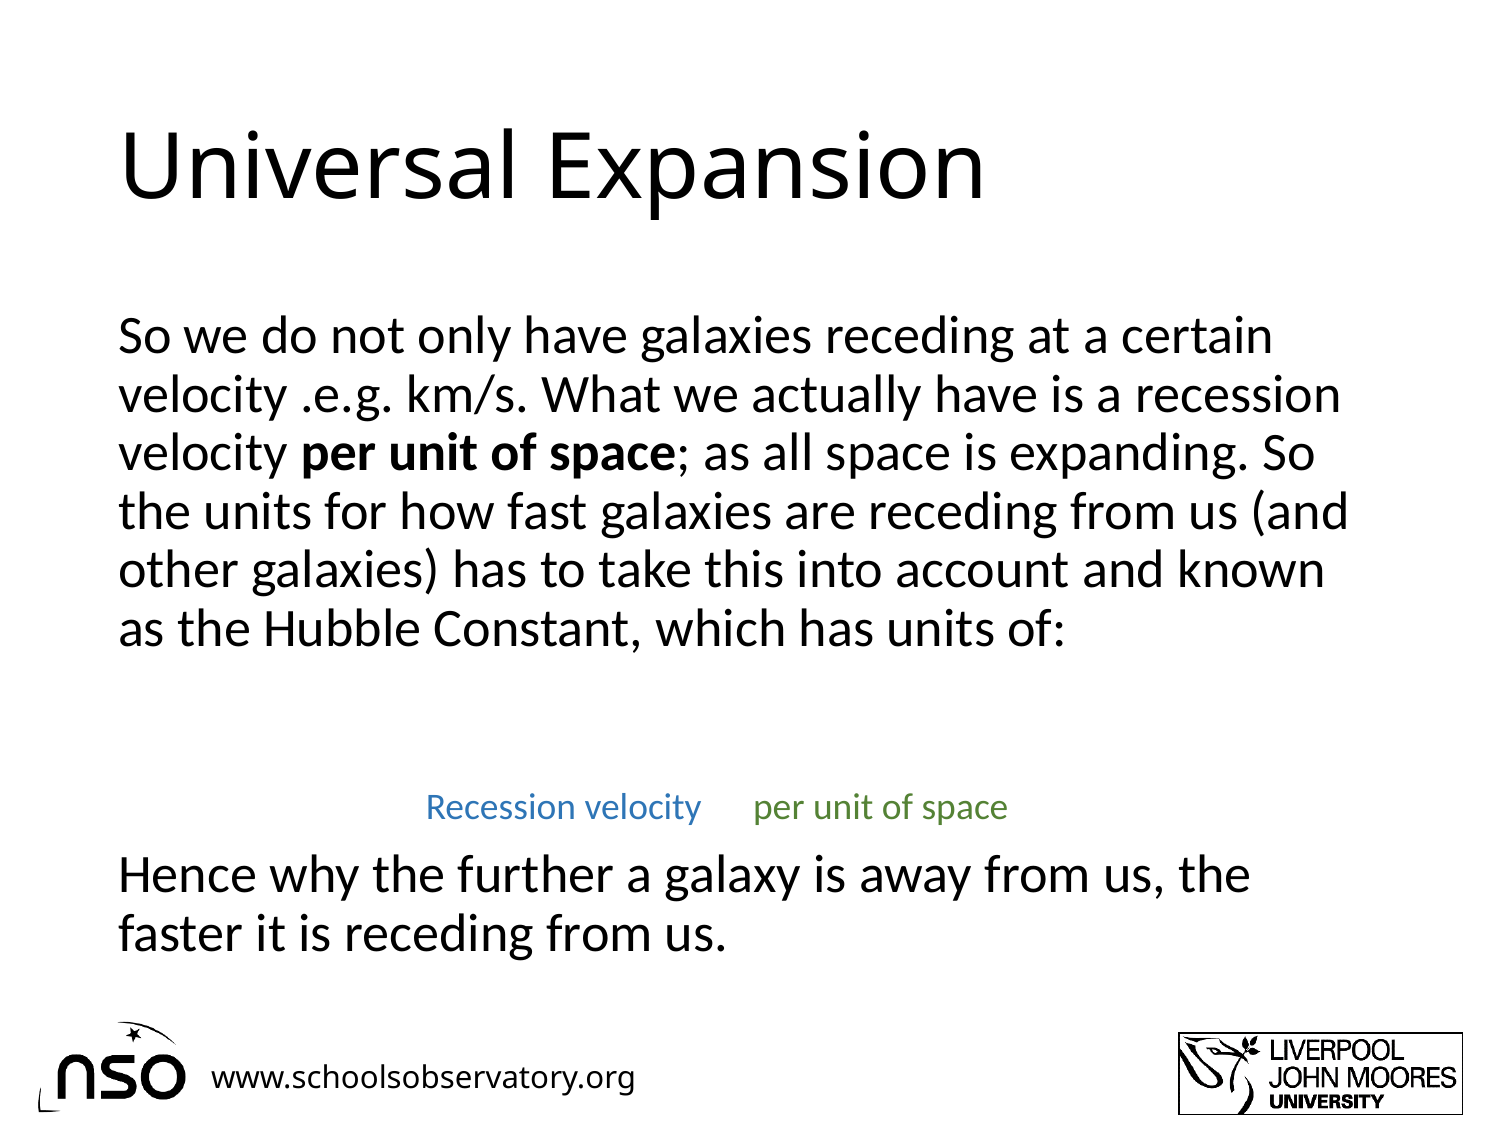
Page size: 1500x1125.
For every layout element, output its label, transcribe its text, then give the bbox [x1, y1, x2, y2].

title Universal Expansion [103, 59, 1397, 278]
picture [1178, 1032, 1463, 1115]
picture [33, 1019, 207, 1115]
text_box Recession velocity per unit of space [411, 775, 1024, 835]
